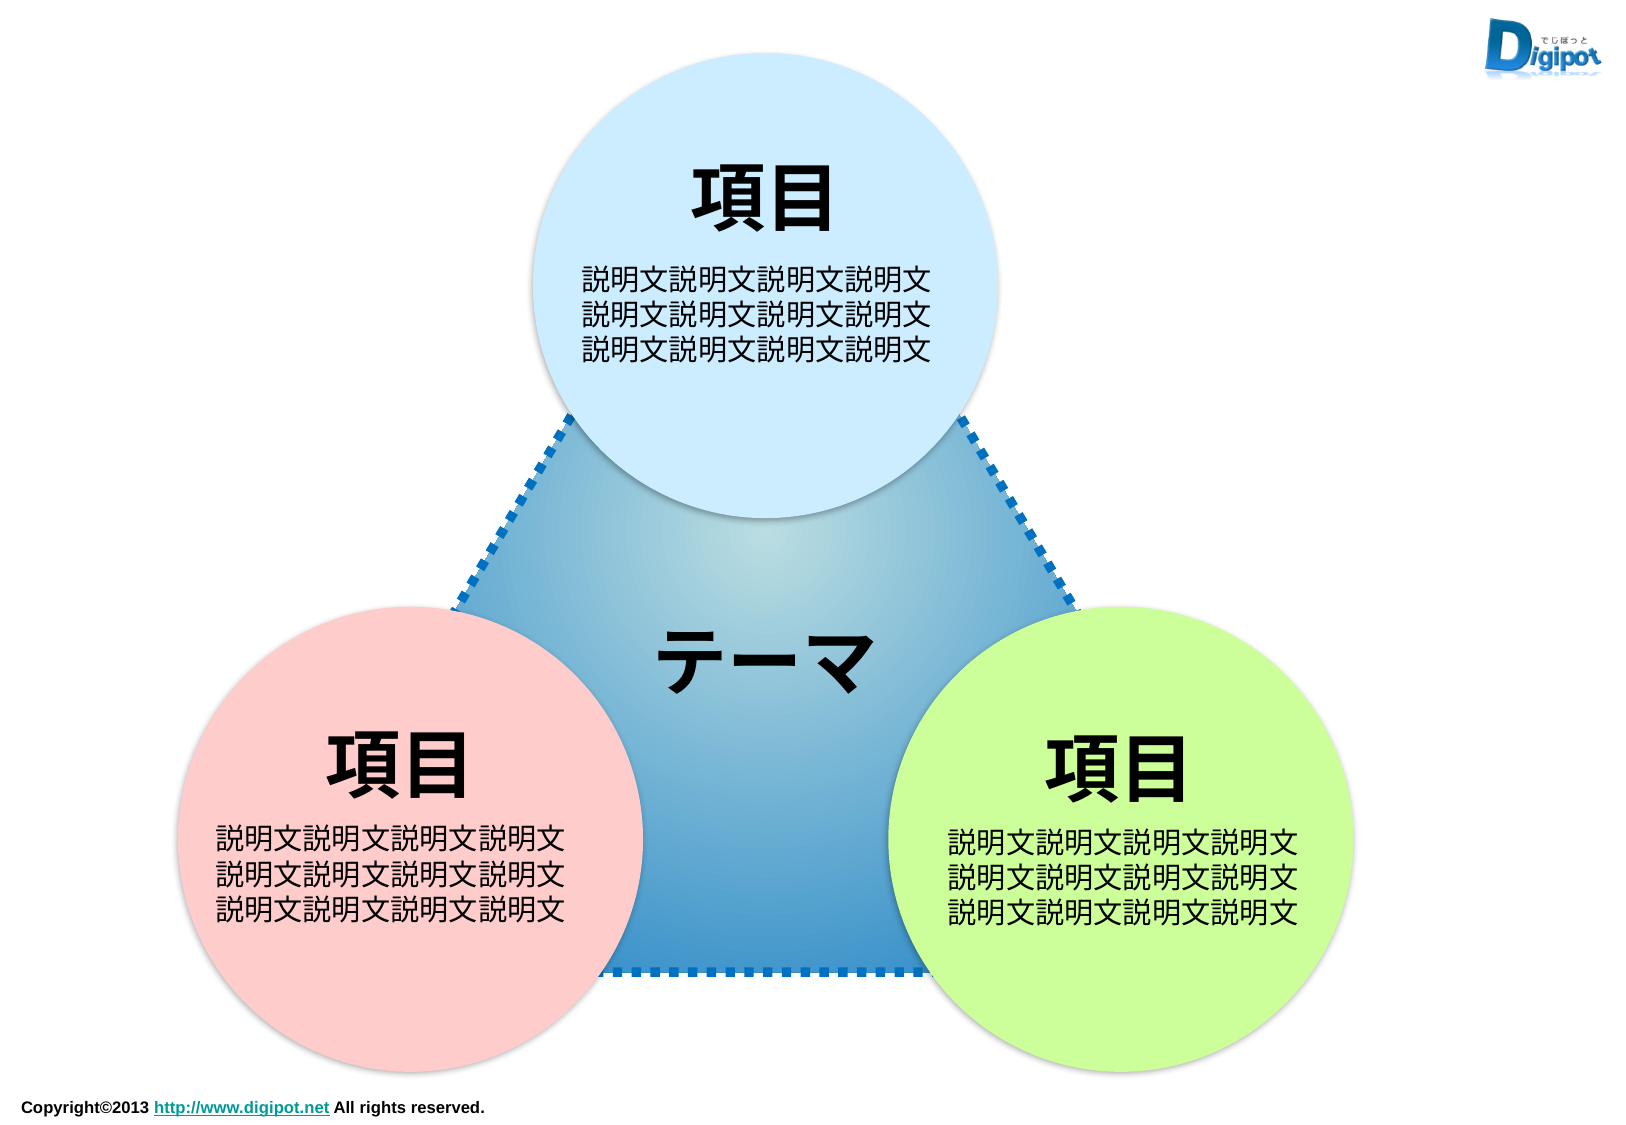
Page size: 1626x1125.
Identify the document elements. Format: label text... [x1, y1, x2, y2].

text_box 説明文説明文説明文説明文説明文説明文説明文説明文説明文説明文説明文説明文 [932, 817, 1333, 938]
text_box [456, 421, 1075, 973]
text_box 項目 [310, 710, 490, 813]
text_box 説明文説明文説明文説明文説明文説明文説明文説明文説明文説明文説明文説明文 [200, 813, 601, 934]
text_box [532, 53, 999, 519]
picture [1485, 18, 1602, 82]
text_box [888, 606, 1354, 1072]
text_box 項目 [1029, 714, 1210, 817]
text_box [177, 606, 644, 1072]
text_box 項目 [675, 143, 856, 249]
text_box テーマ [638, 606, 893, 712]
text_box 説明文説明文説明文説明文説明文説明文説明文説明文説明文説明文説明文説明文 [566, 254, 967, 374]
